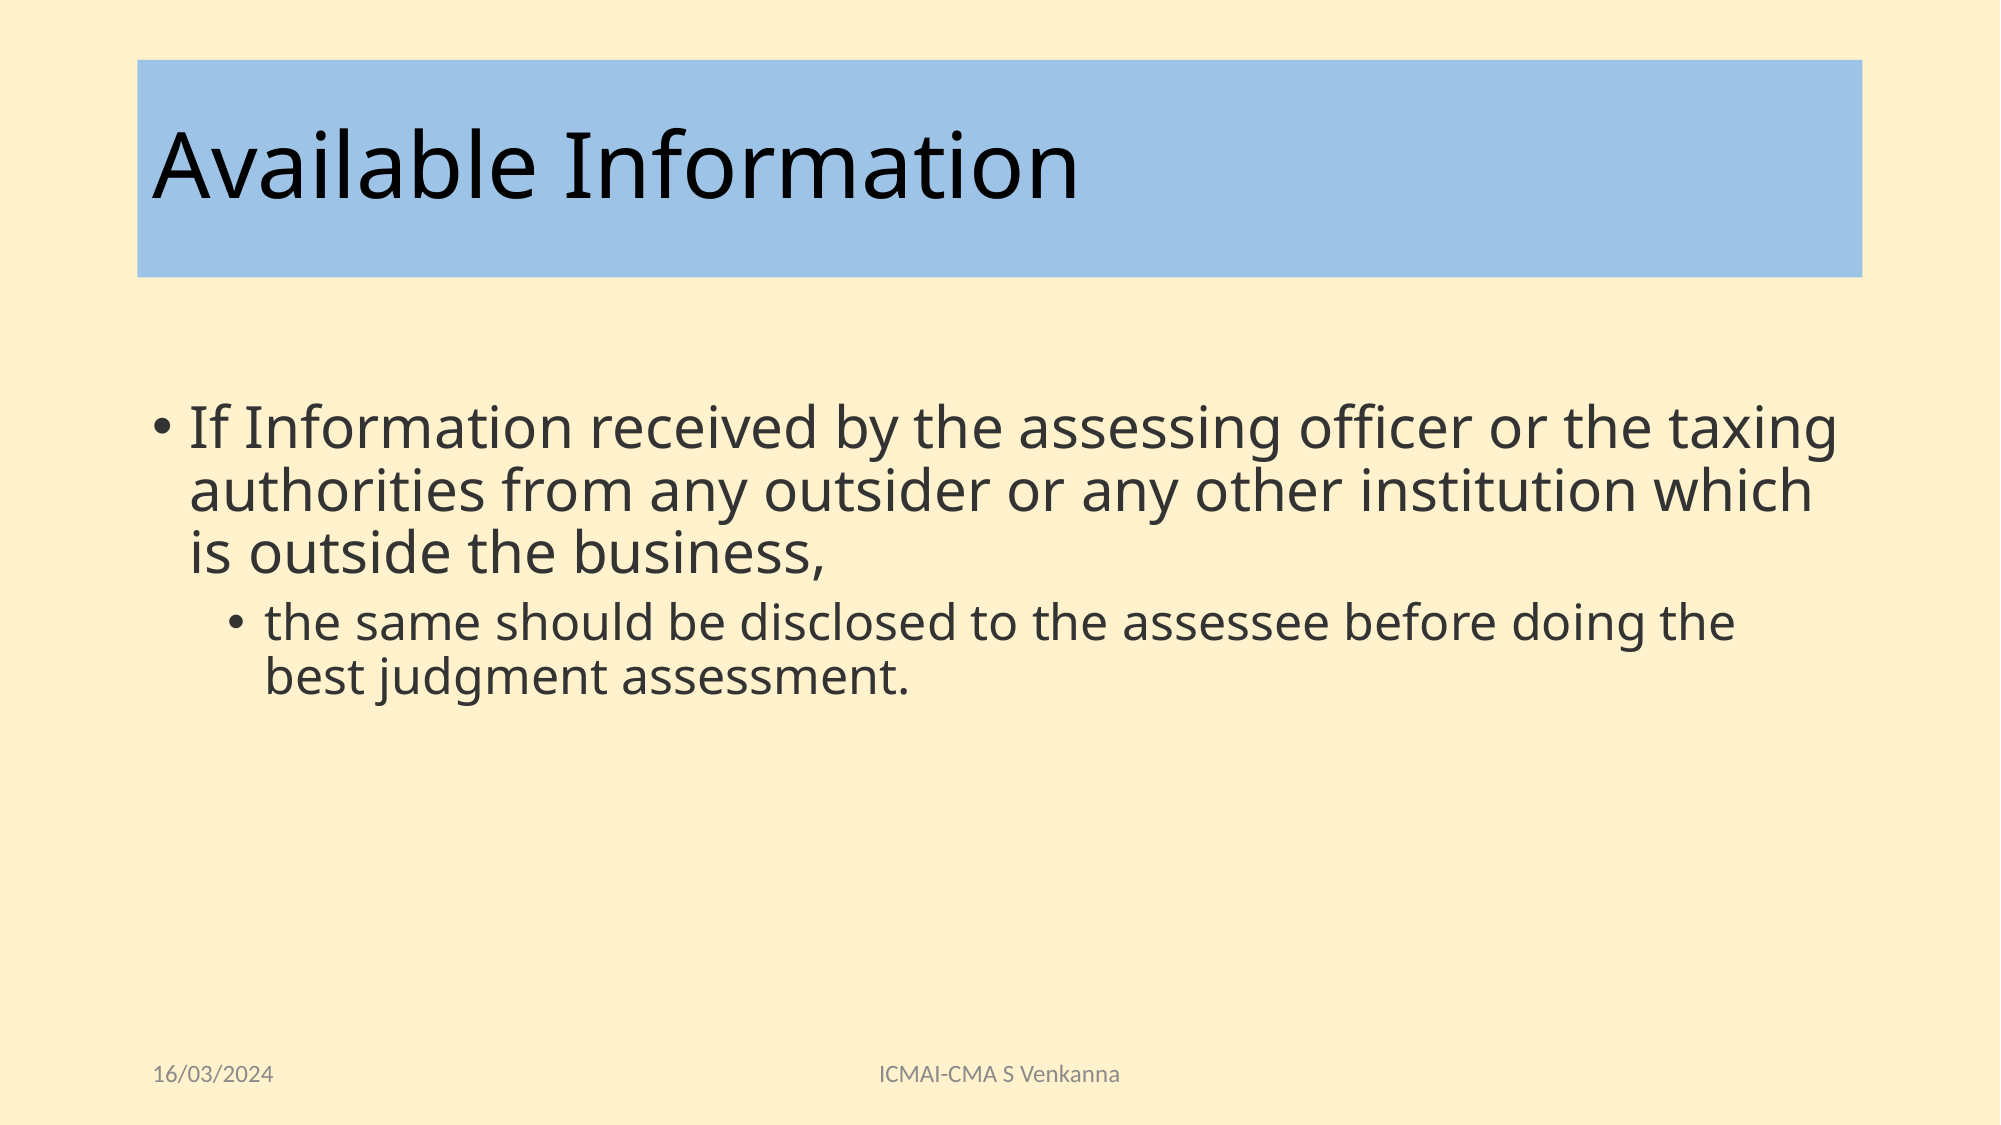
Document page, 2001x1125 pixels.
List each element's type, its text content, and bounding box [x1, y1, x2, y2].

footer ICMAI-CMA S Venkanna [662, 1042, 1338, 1103]
list If Information received by the assessing officer or the taxing authorities from any outsider or any other institution which is outside the business, the same should be disclosed to the assessee before doing the best judgment assessment. [137, 299, 1863, 1014]
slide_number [137, 1042, 588, 1103]
title Available Information [137, 59, 1863, 278]
